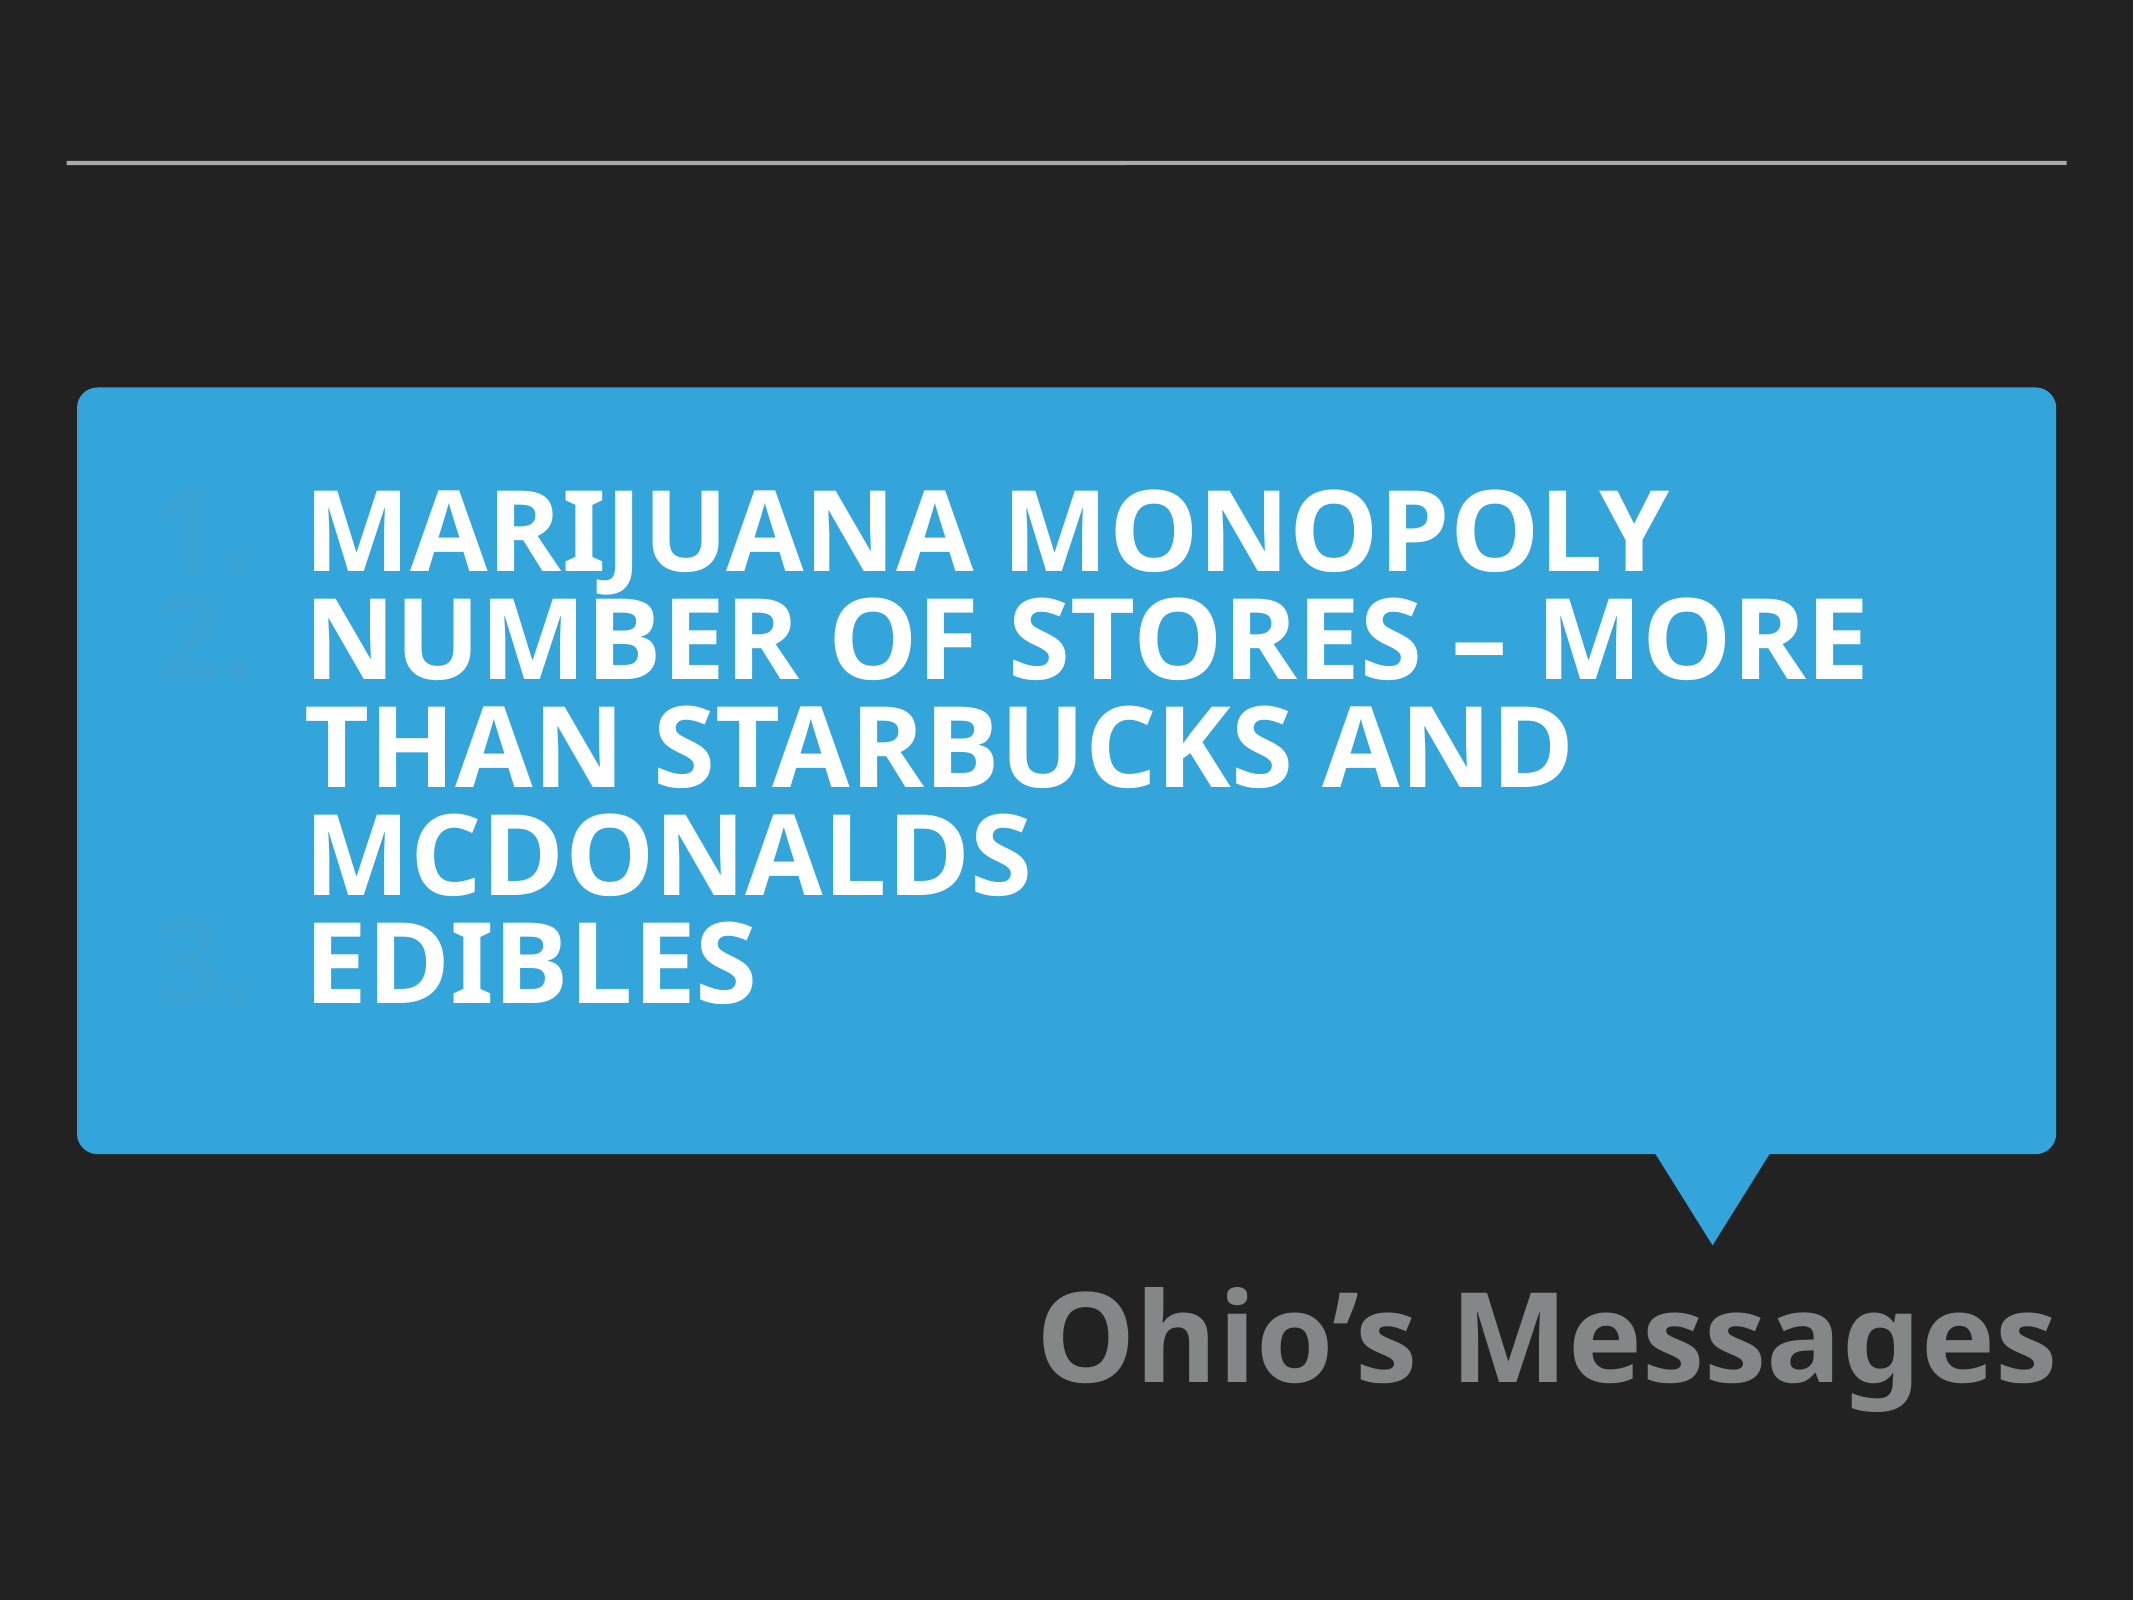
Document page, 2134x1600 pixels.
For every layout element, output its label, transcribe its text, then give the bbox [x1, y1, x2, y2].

list Marijuana Monopoly Number of Stores – more than starbucks and mcdonalds edibles [145, 476, 1988, 1040]
list Ohio’s Messages [66, 1277, 2068, 1420]
